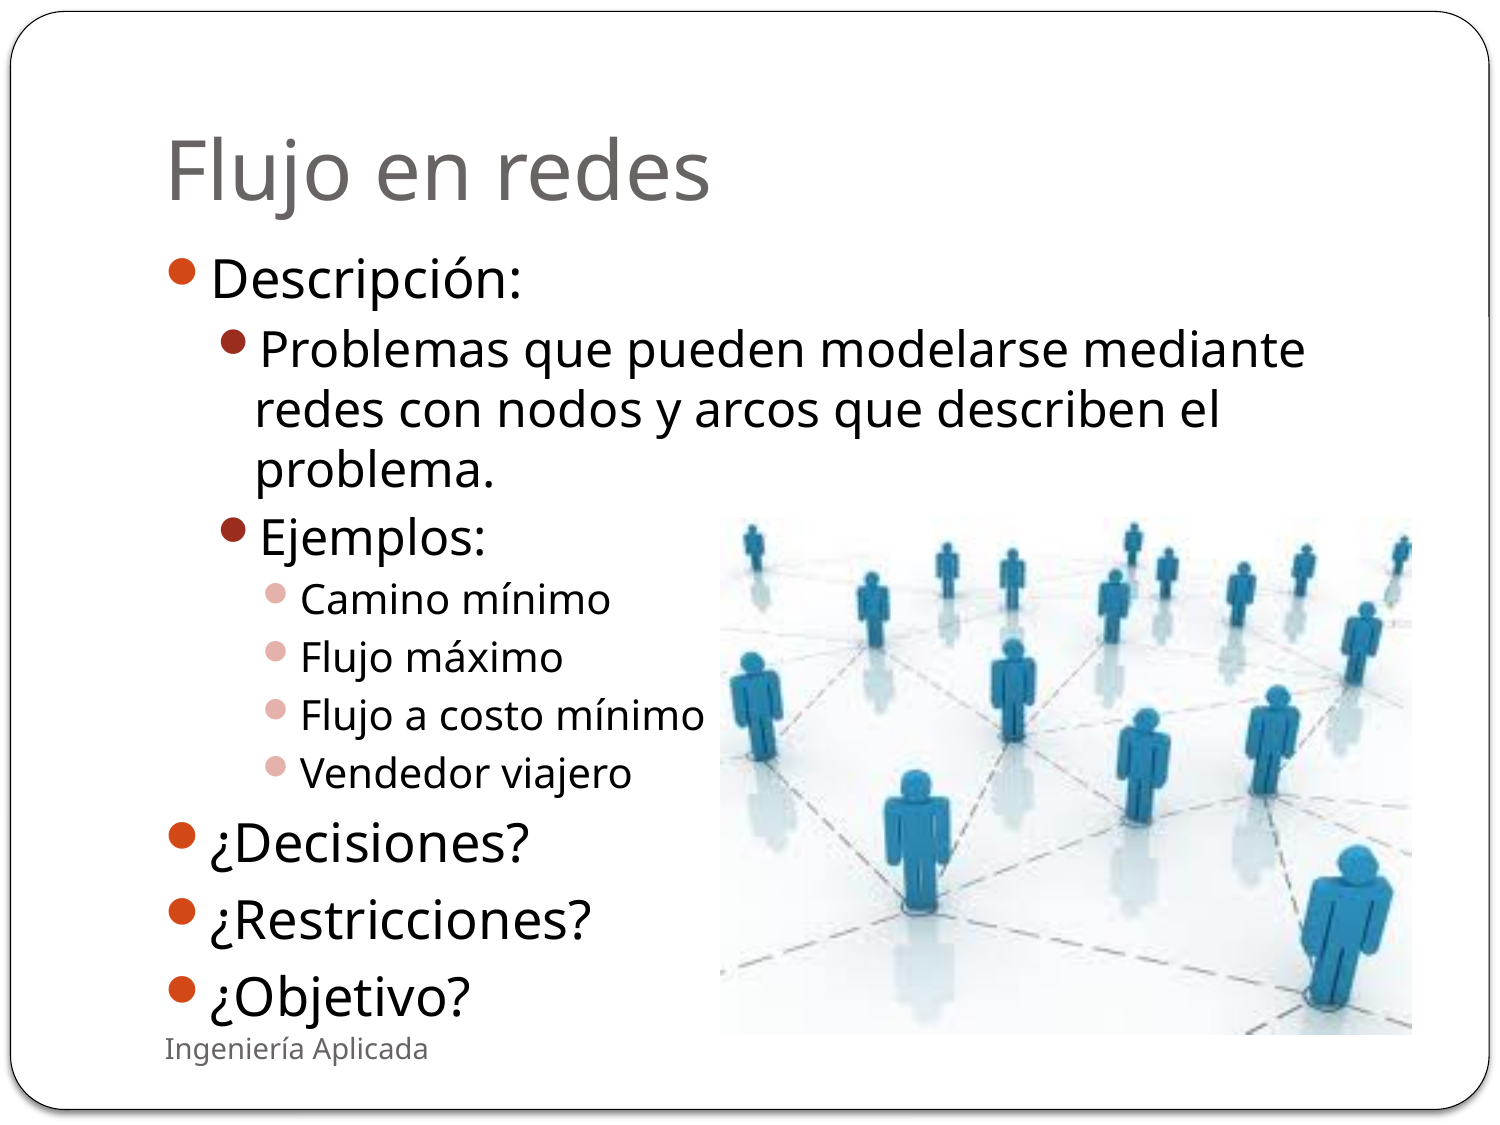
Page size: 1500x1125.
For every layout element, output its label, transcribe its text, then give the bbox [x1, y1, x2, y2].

title Flujo en redes [150, 45, 1425, 233]
list Descripción: Problemas que pueden modelarse mediante redes con nodos y arcos que describen el problema. Ejemplos: Camino mínimo Flujo máximo Flujo a costo mínimo Vendedor viajero ¿Decisiones? ¿Restricciones? ¿Objetivo? [150, 237, 1425, 988]
footer Ingeniería Aplicada [150, 1012, 800, 1088]
picture [720, 516, 1412, 1036]
